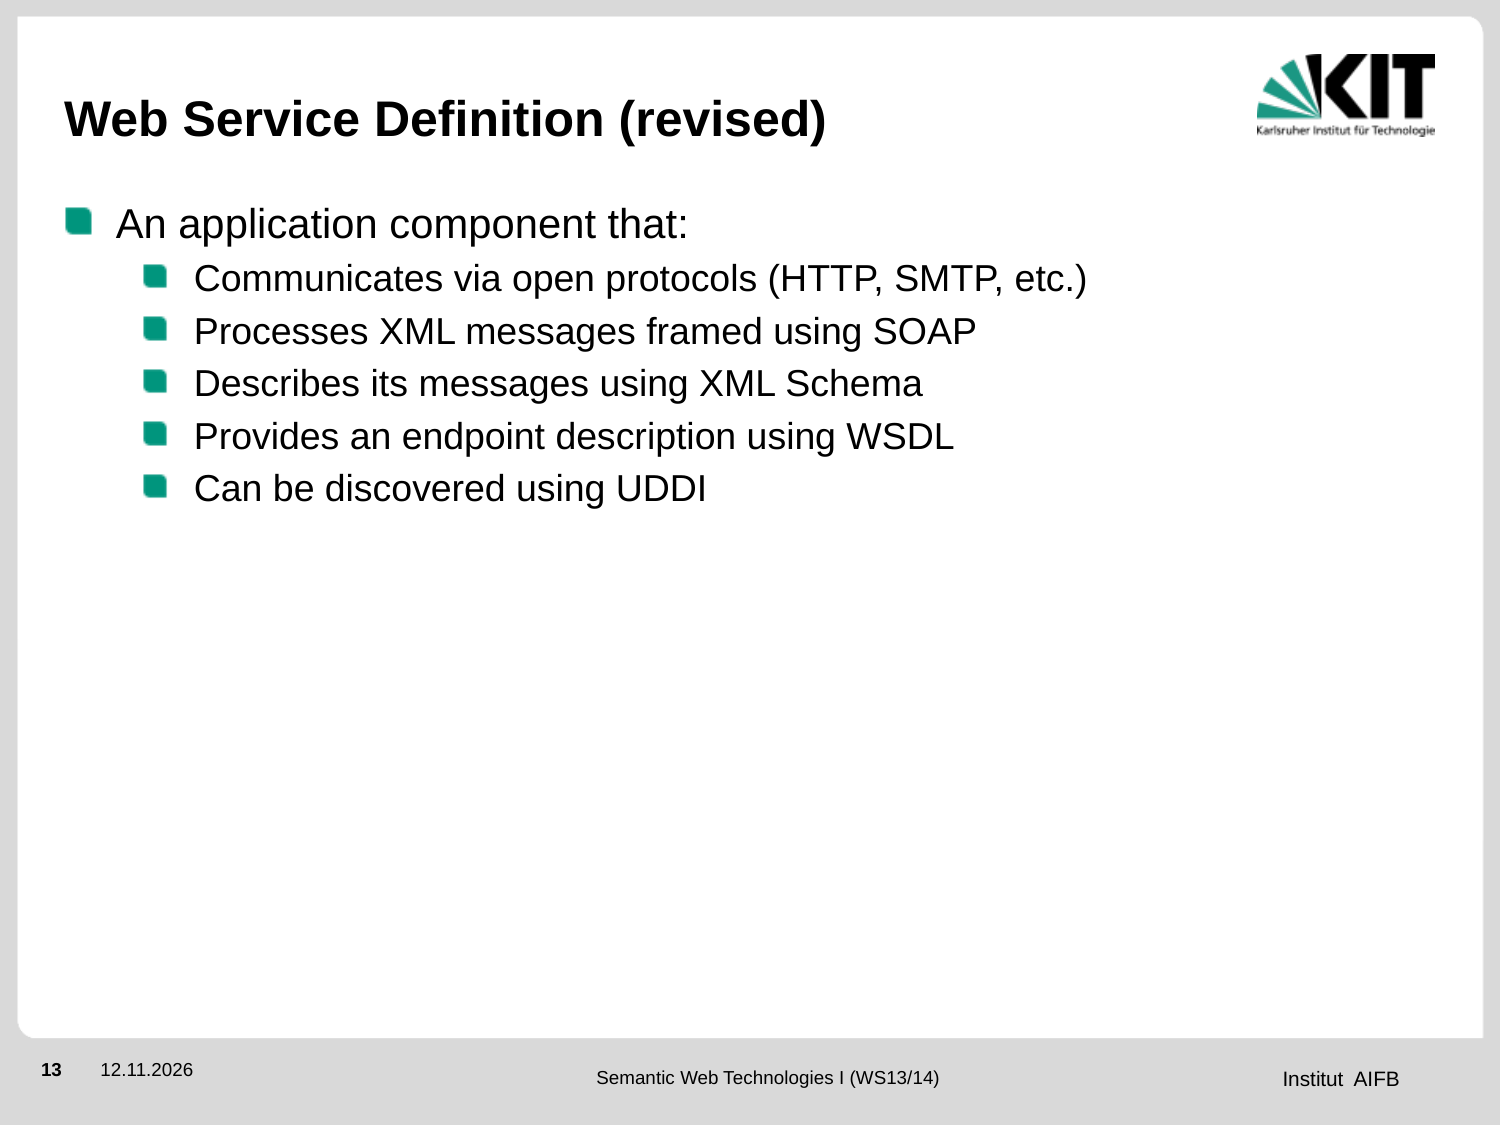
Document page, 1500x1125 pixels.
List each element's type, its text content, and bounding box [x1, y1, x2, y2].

title Web Service Definition (revised) [64, 54, 1198, 147]
list An application component that: Communicates via open protocols (HTTP, SMTP, etc.) Processes XML messages framed using SOAP Describes its messages using XML Schema Provides an endpoint description using WSDL Can be discovered using UDDI [64, 196, 1436, 1000]
picture [0, 0, 1500, 1125]
